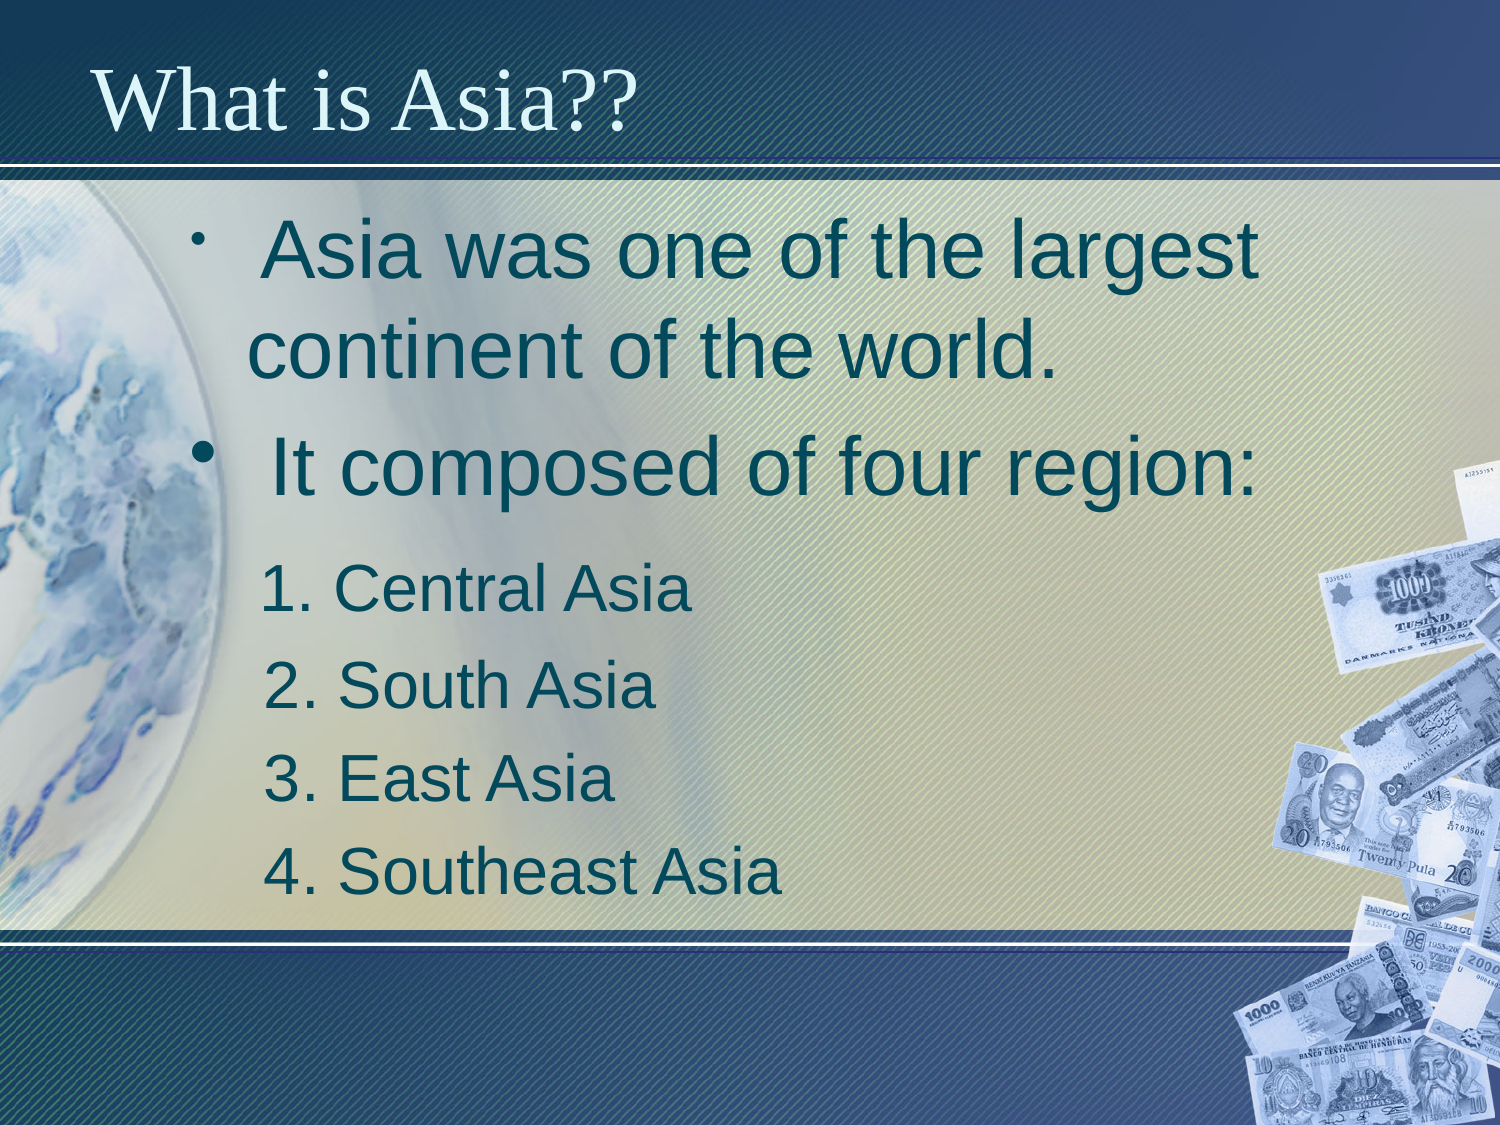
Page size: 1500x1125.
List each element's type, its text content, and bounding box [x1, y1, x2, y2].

picture [0, 0, 1500, 1125]
list Asia was one of the largest continent of the world. It composed of four region: 1. Central Asia 2. South Asia 3. East Asia 4. Southeast Asia [174, 187, 1426, 926]
title What is Asia?? [74, 24, 1426, 163]
